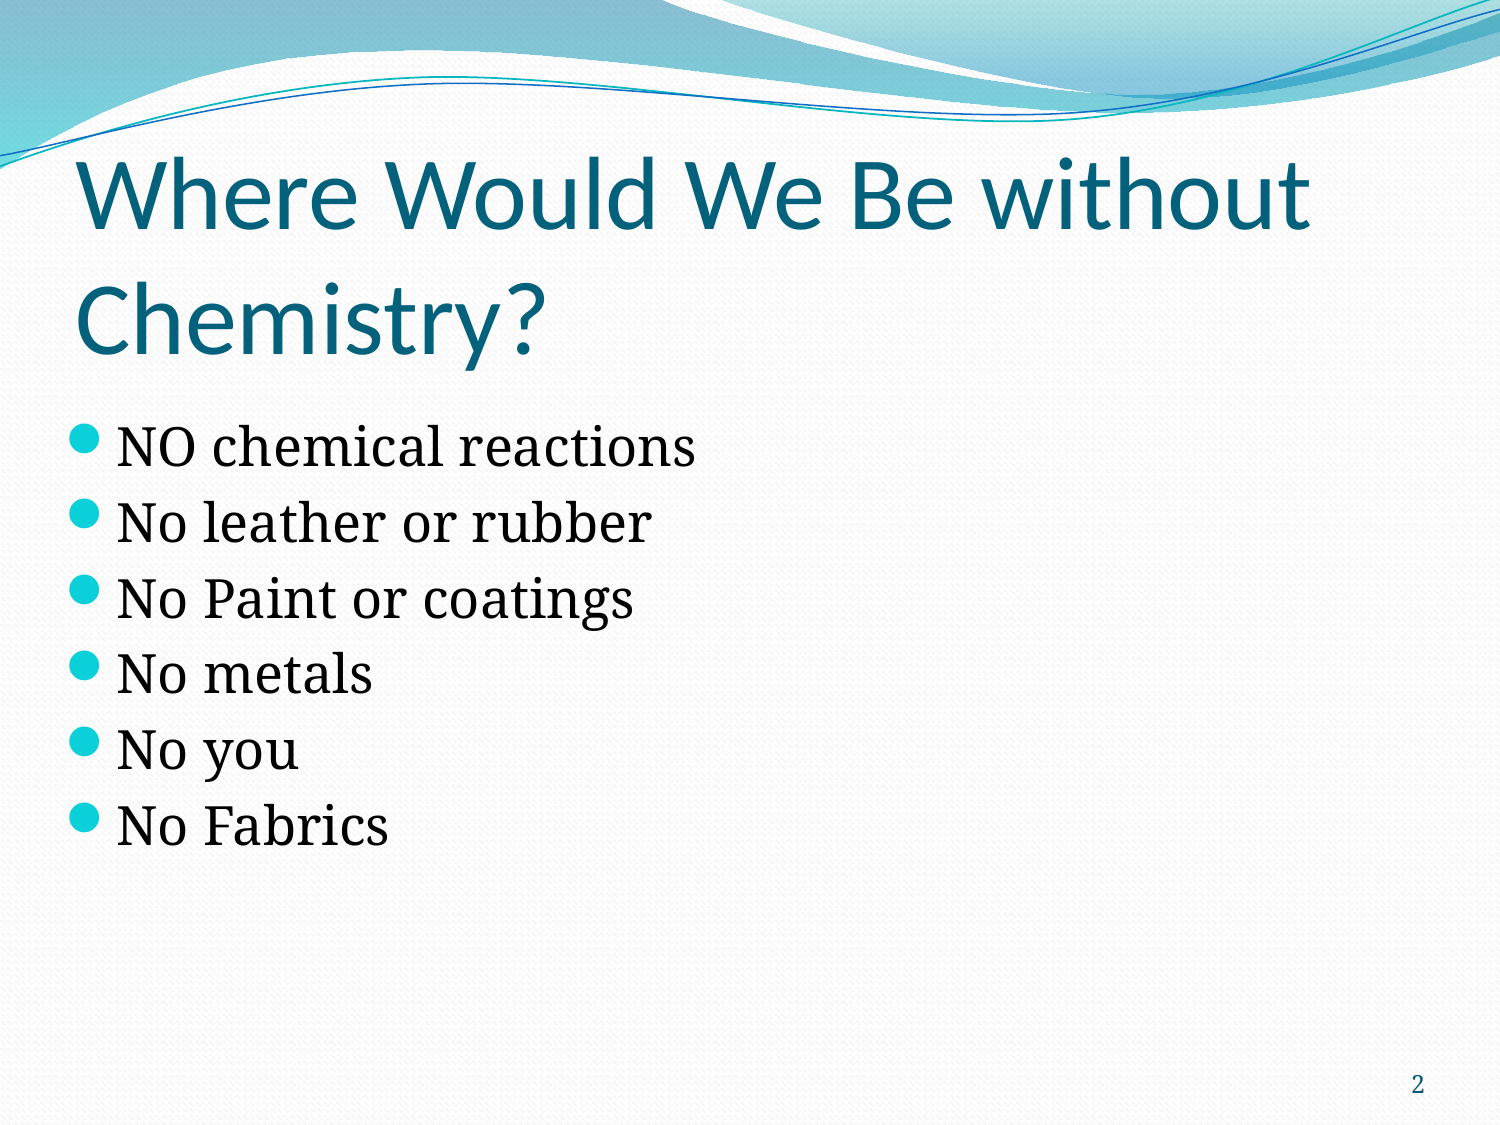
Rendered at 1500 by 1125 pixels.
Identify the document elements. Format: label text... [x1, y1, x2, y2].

slide_number 2 [1299, 1042, 1425, 1103]
title Where Would We Be without Chemistry? [74, 187, 1426, 376]
list NO chemical reactions No leather or rubber No Paint or coatings No metals No you No Fabrics [49, 404, 1401, 1125]
